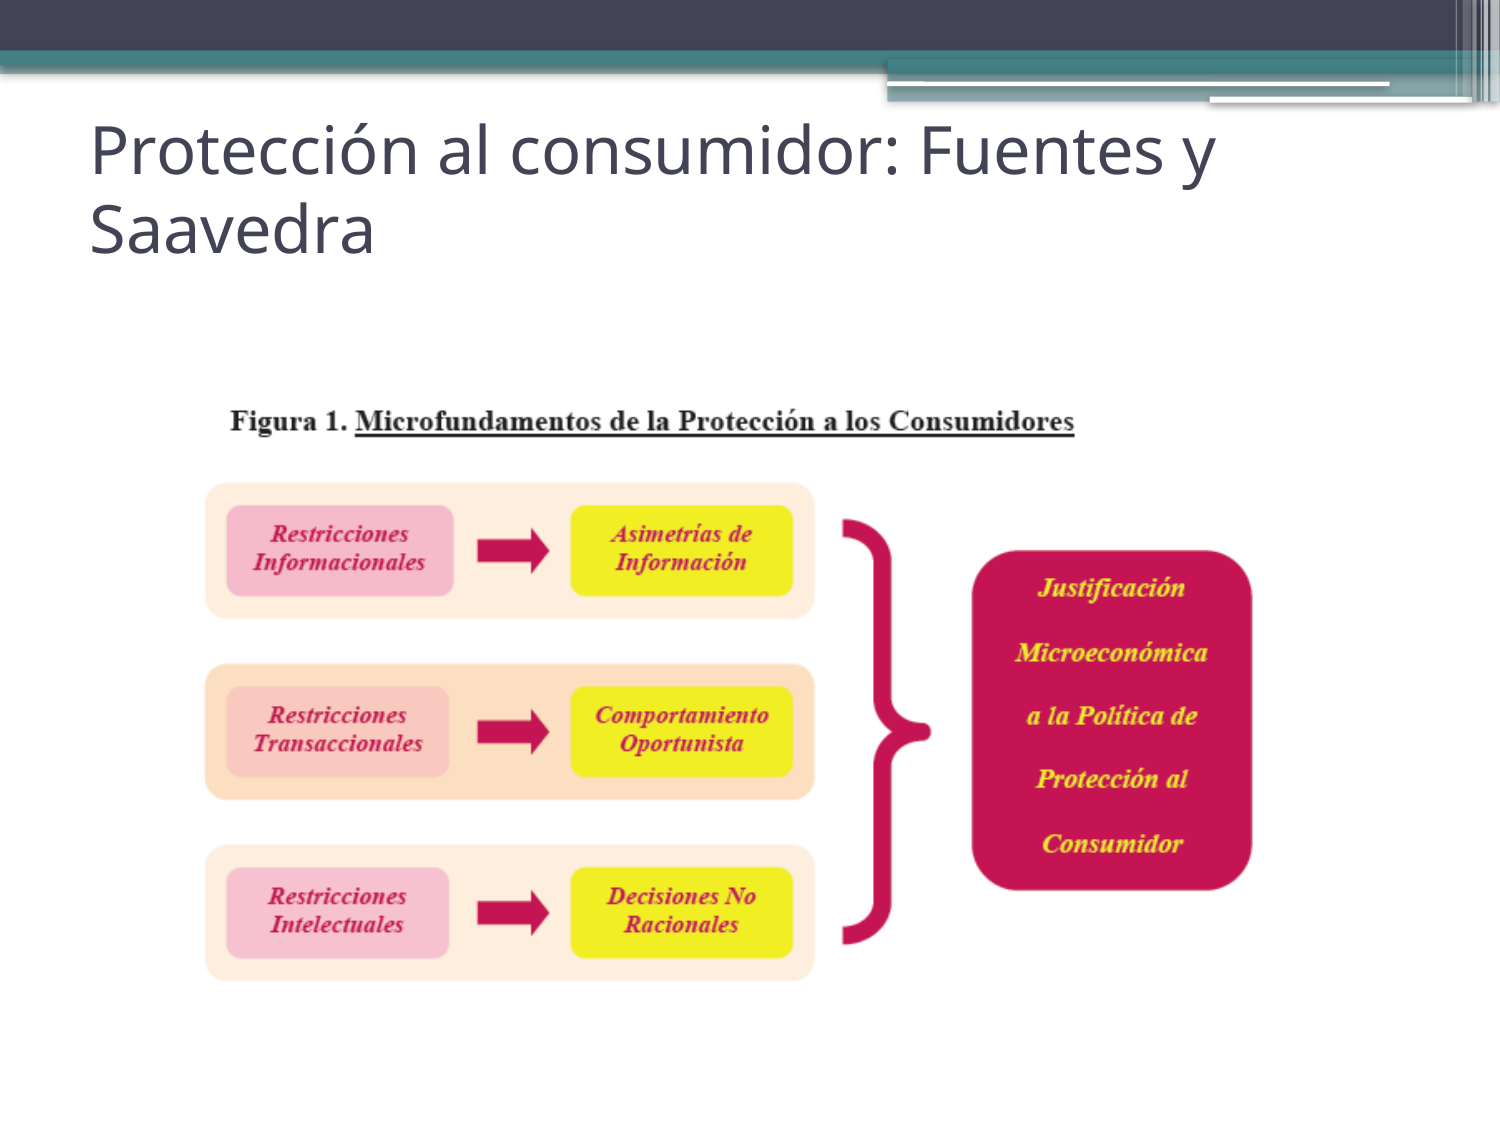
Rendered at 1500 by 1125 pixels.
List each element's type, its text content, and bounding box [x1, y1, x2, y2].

title Protección al consumidor: Fuentes y Saavedra [75, 99, 1425, 275]
picture [174, 346, 1306, 1079]
